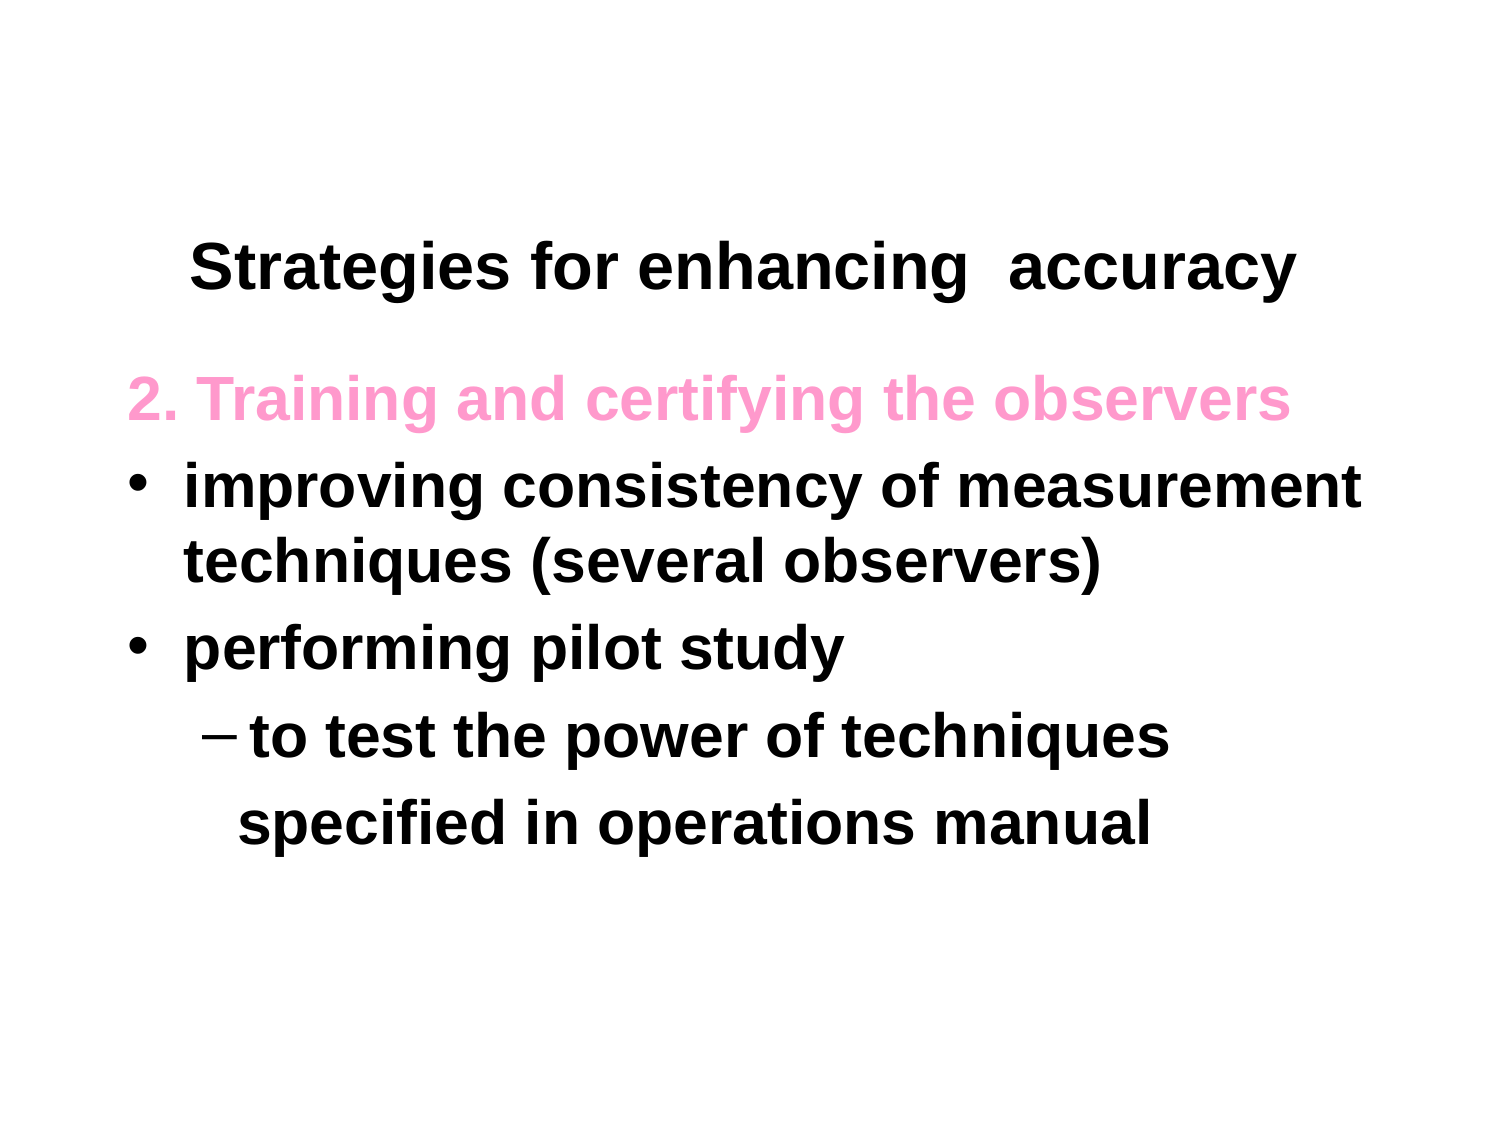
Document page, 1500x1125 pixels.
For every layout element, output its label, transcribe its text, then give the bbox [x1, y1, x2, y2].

title Strategies for enhancing accuracy [112, 200, 1375, 325]
list 2. Training and certifying the observers improving consistency of measurement techniques (several observers) performing pilot study to test the power of techniques specified in operations manual [112, 350, 1388, 1075]
